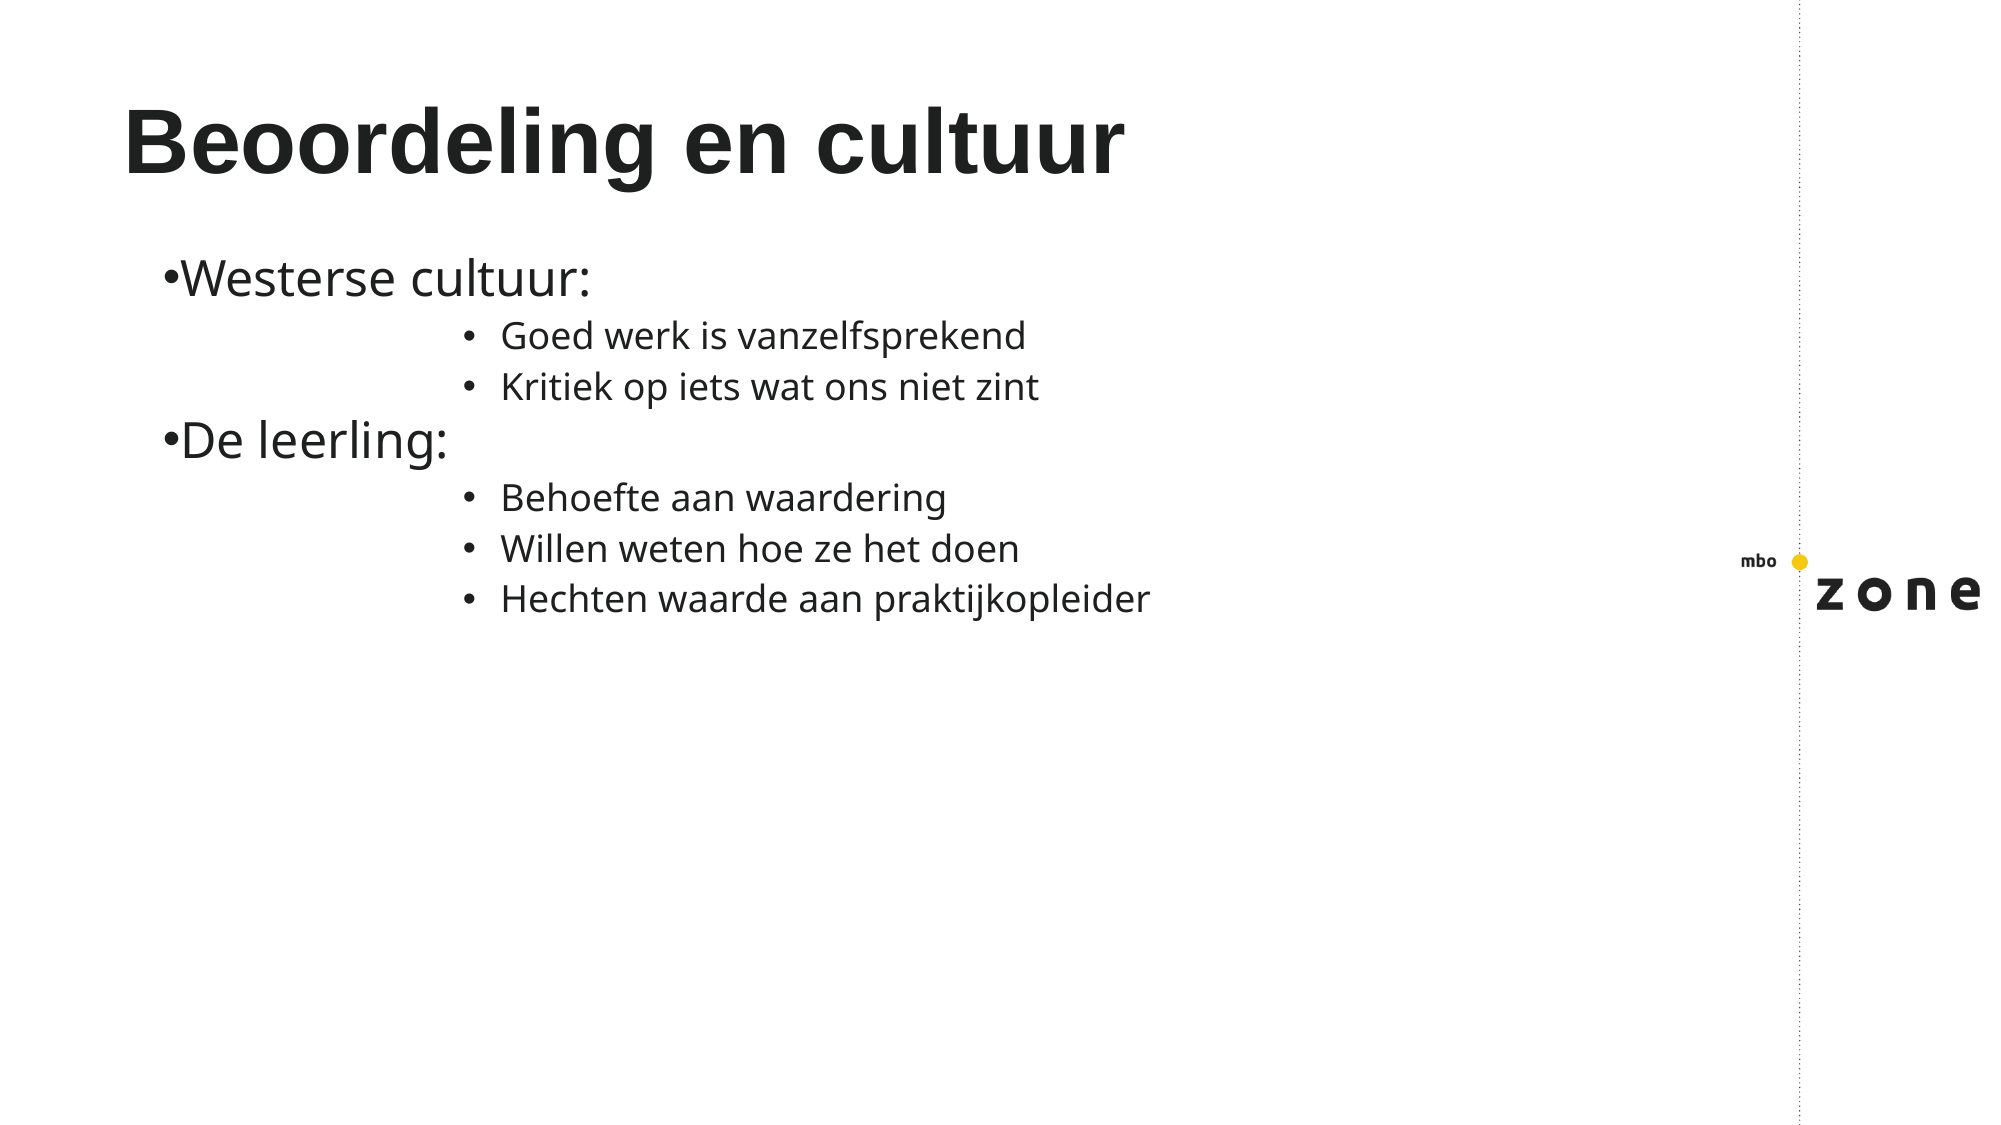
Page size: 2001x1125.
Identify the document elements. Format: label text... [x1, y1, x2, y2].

picture [1596, 0, 2001, 1125]
title Beoordeling en cultuur [124, 94, 1507, 213]
list Westerse cultuur: Goed werk is vanzelfsprekend Kritiek op iets wat ons niet zint De leerling: Behoefte aan waardering Willen weten hoe ze het doen Hechten waarde aan praktijkopleider [162, 246, 1649, 657]
